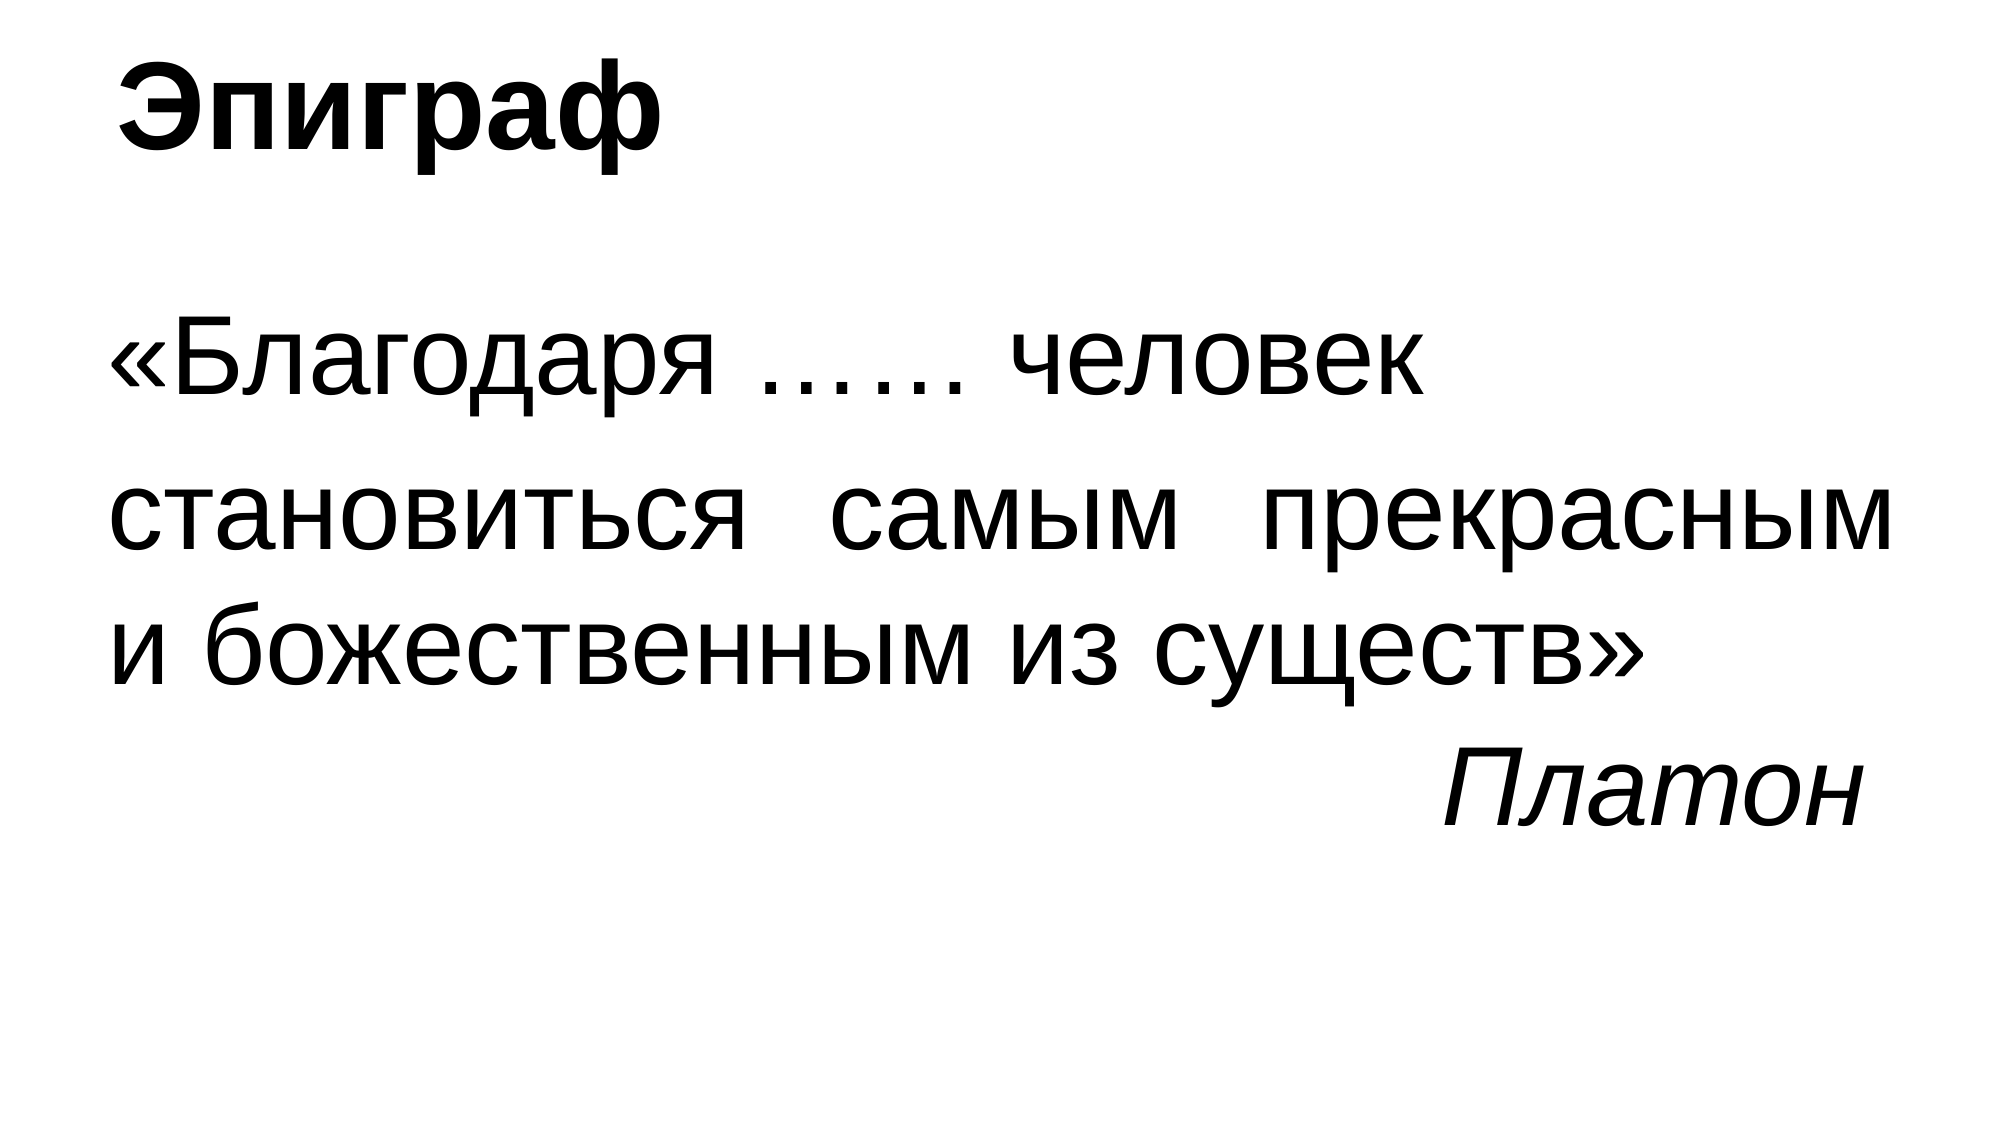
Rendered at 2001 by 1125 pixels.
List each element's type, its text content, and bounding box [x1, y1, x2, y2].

list «Благодаря …… человек становиться самым прекрасным и божественным из существ» Платон [92, 274, 1913, 1125]
title Эпиграф [66, 0, 848, 218]
